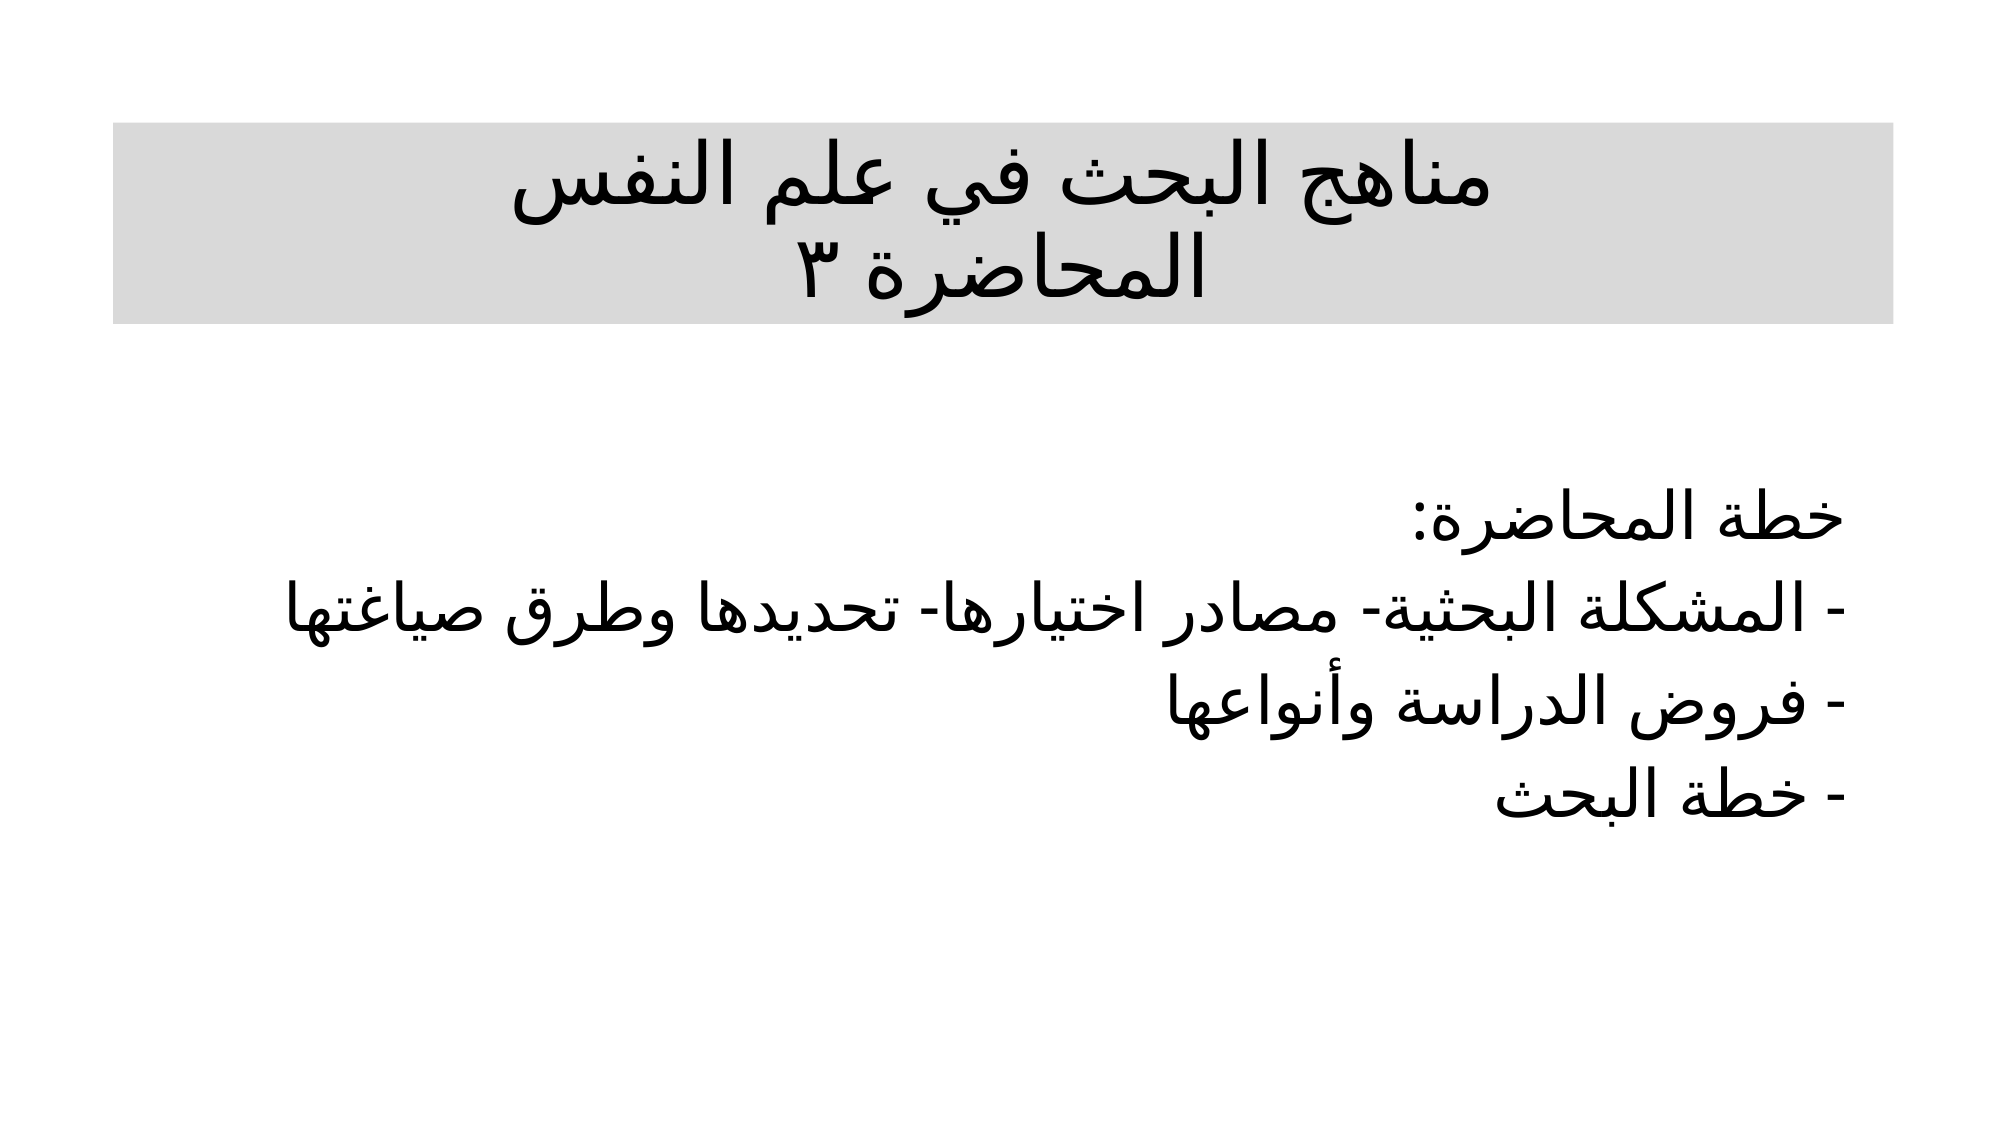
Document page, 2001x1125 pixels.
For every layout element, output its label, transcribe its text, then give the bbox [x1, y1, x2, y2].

list خطة المحاضرة: المشكلة البحثية- مصادر اختيارها- تحديدها وطرق صياغتها فروض الدراسة وأنواعها خطة البحث [137, 299, 1863, 1014]
title مناهج البحث في علم النفس المحاضرة ٣ [113, 122, 1894, 324]
